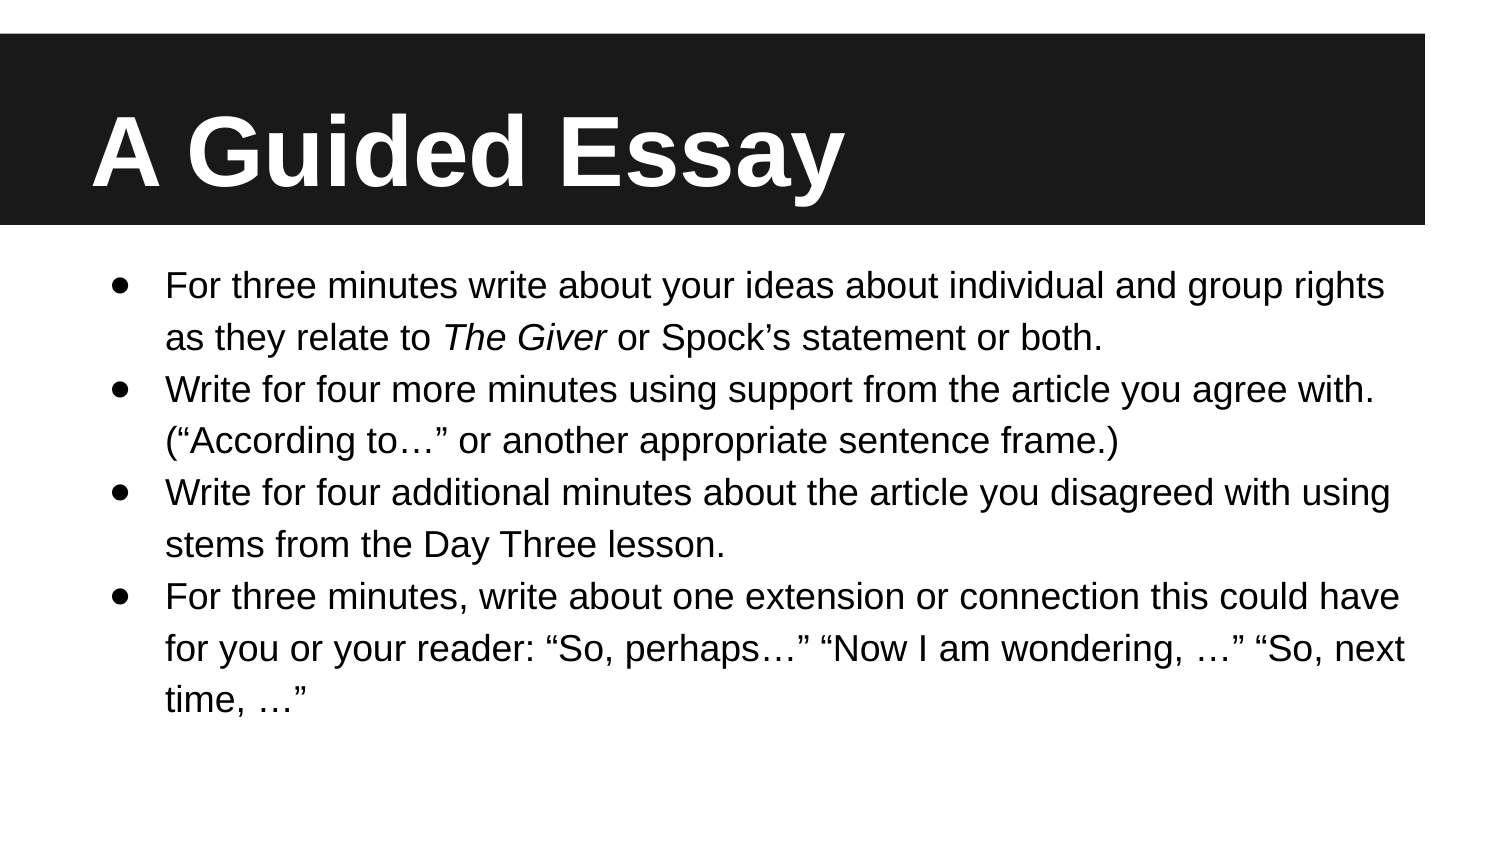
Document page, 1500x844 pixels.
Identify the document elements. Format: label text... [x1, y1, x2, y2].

title A Guided Essay [75, 33, 1425, 221]
list For three minutes write about your ideas about individual and group rights as they relate to The Giver or Spock’s statement or both. Write for four more minutes using support from the article you agree with. (“According to…” or another appropriate sentence frame.) Write for four additional minutes about the article you disagreed with using stems from the Day Three lesson. For three minutes, write about one extension or connection this could have for you or your reader: “So, perhaps…” “Now I am wondering, …” “So, next time, …” [75, 239, 1425, 808]
